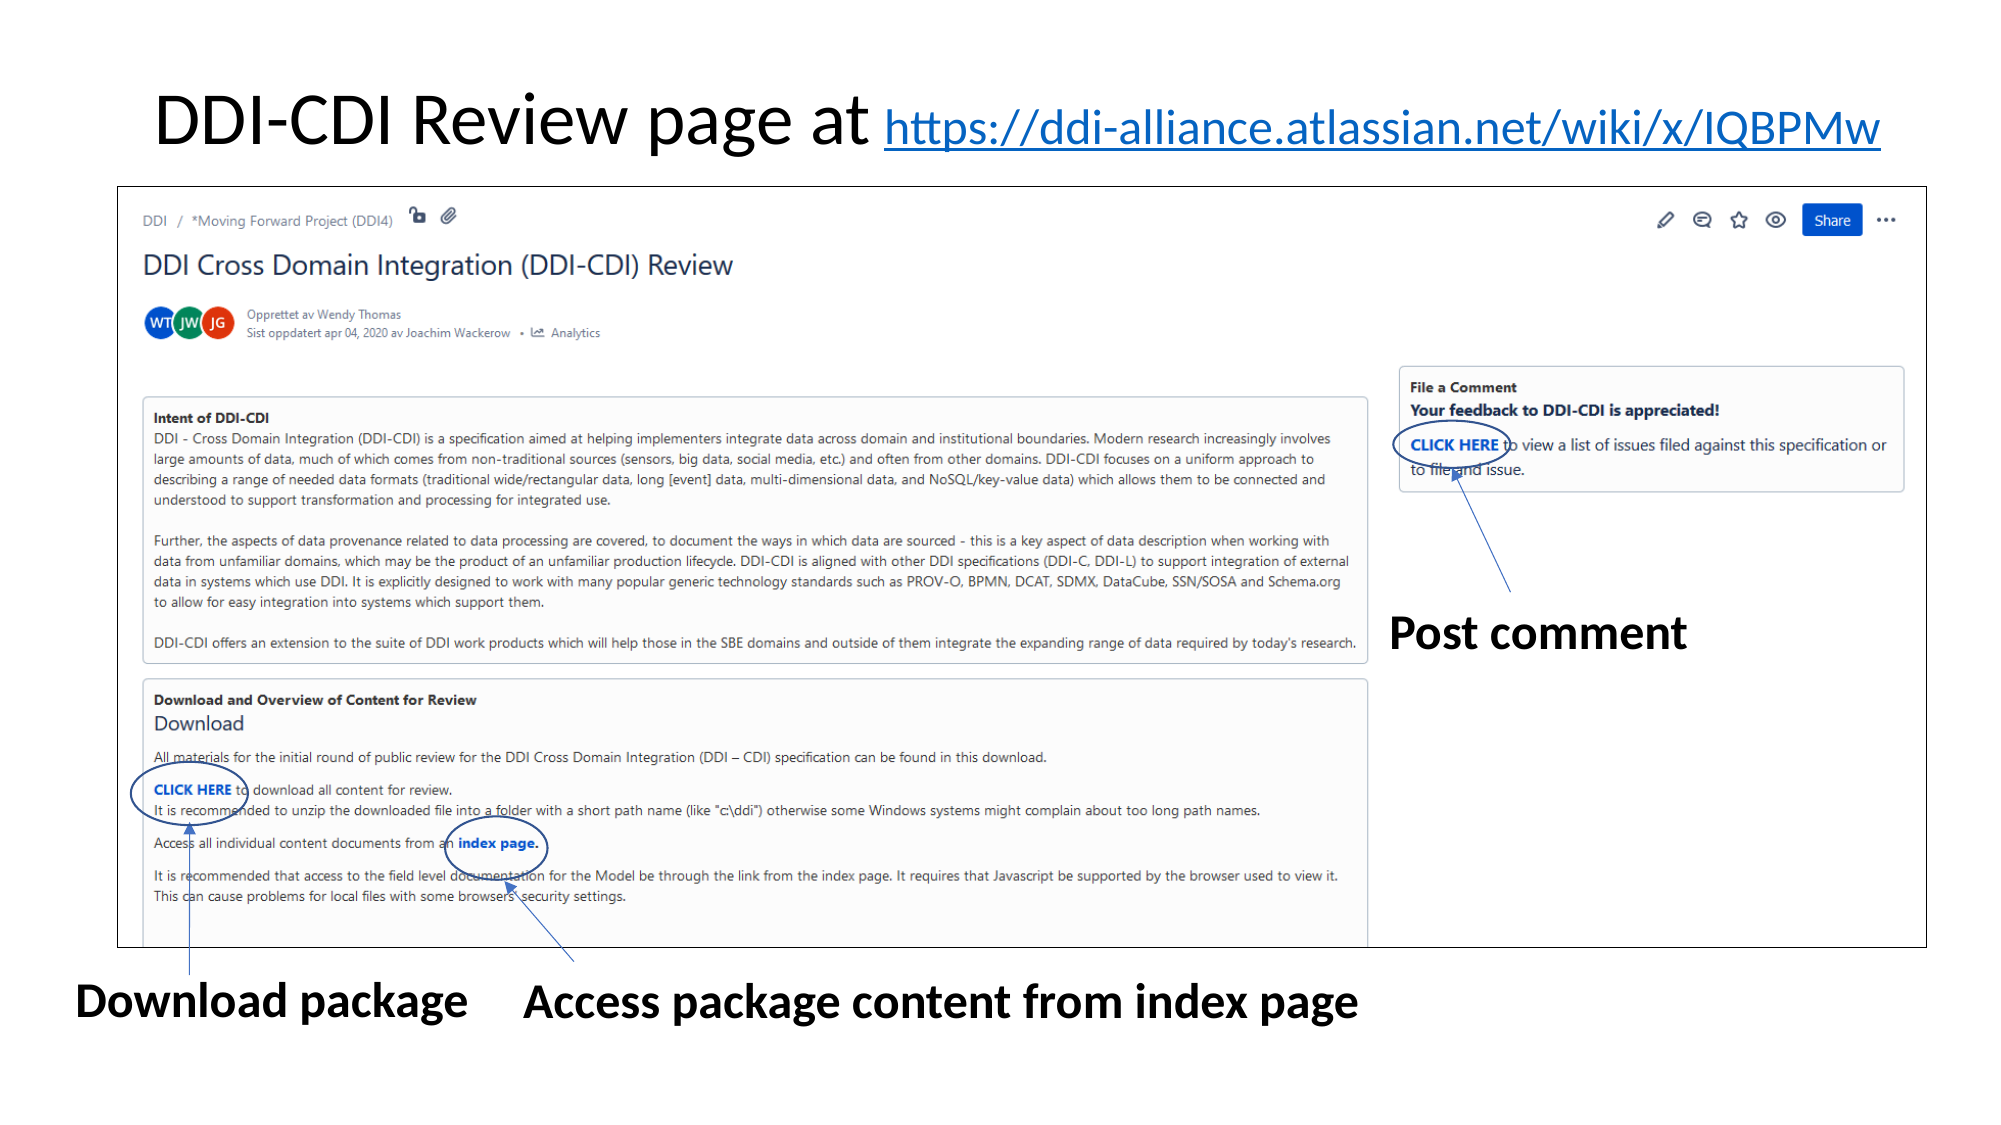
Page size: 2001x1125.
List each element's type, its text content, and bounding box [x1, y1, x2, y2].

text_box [504, 880, 574, 962]
text_box Download package [60, 959, 484, 1035]
text_box DDI-CDI Review page at https://ddi-alliance.atlassian.net/wiki/x/IQBPMw [140, 62, 1897, 186]
text_box Access package content from index page [508, 961, 1386, 1037]
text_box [1451, 467, 1511, 593]
picture [117, 186, 1927, 948]
